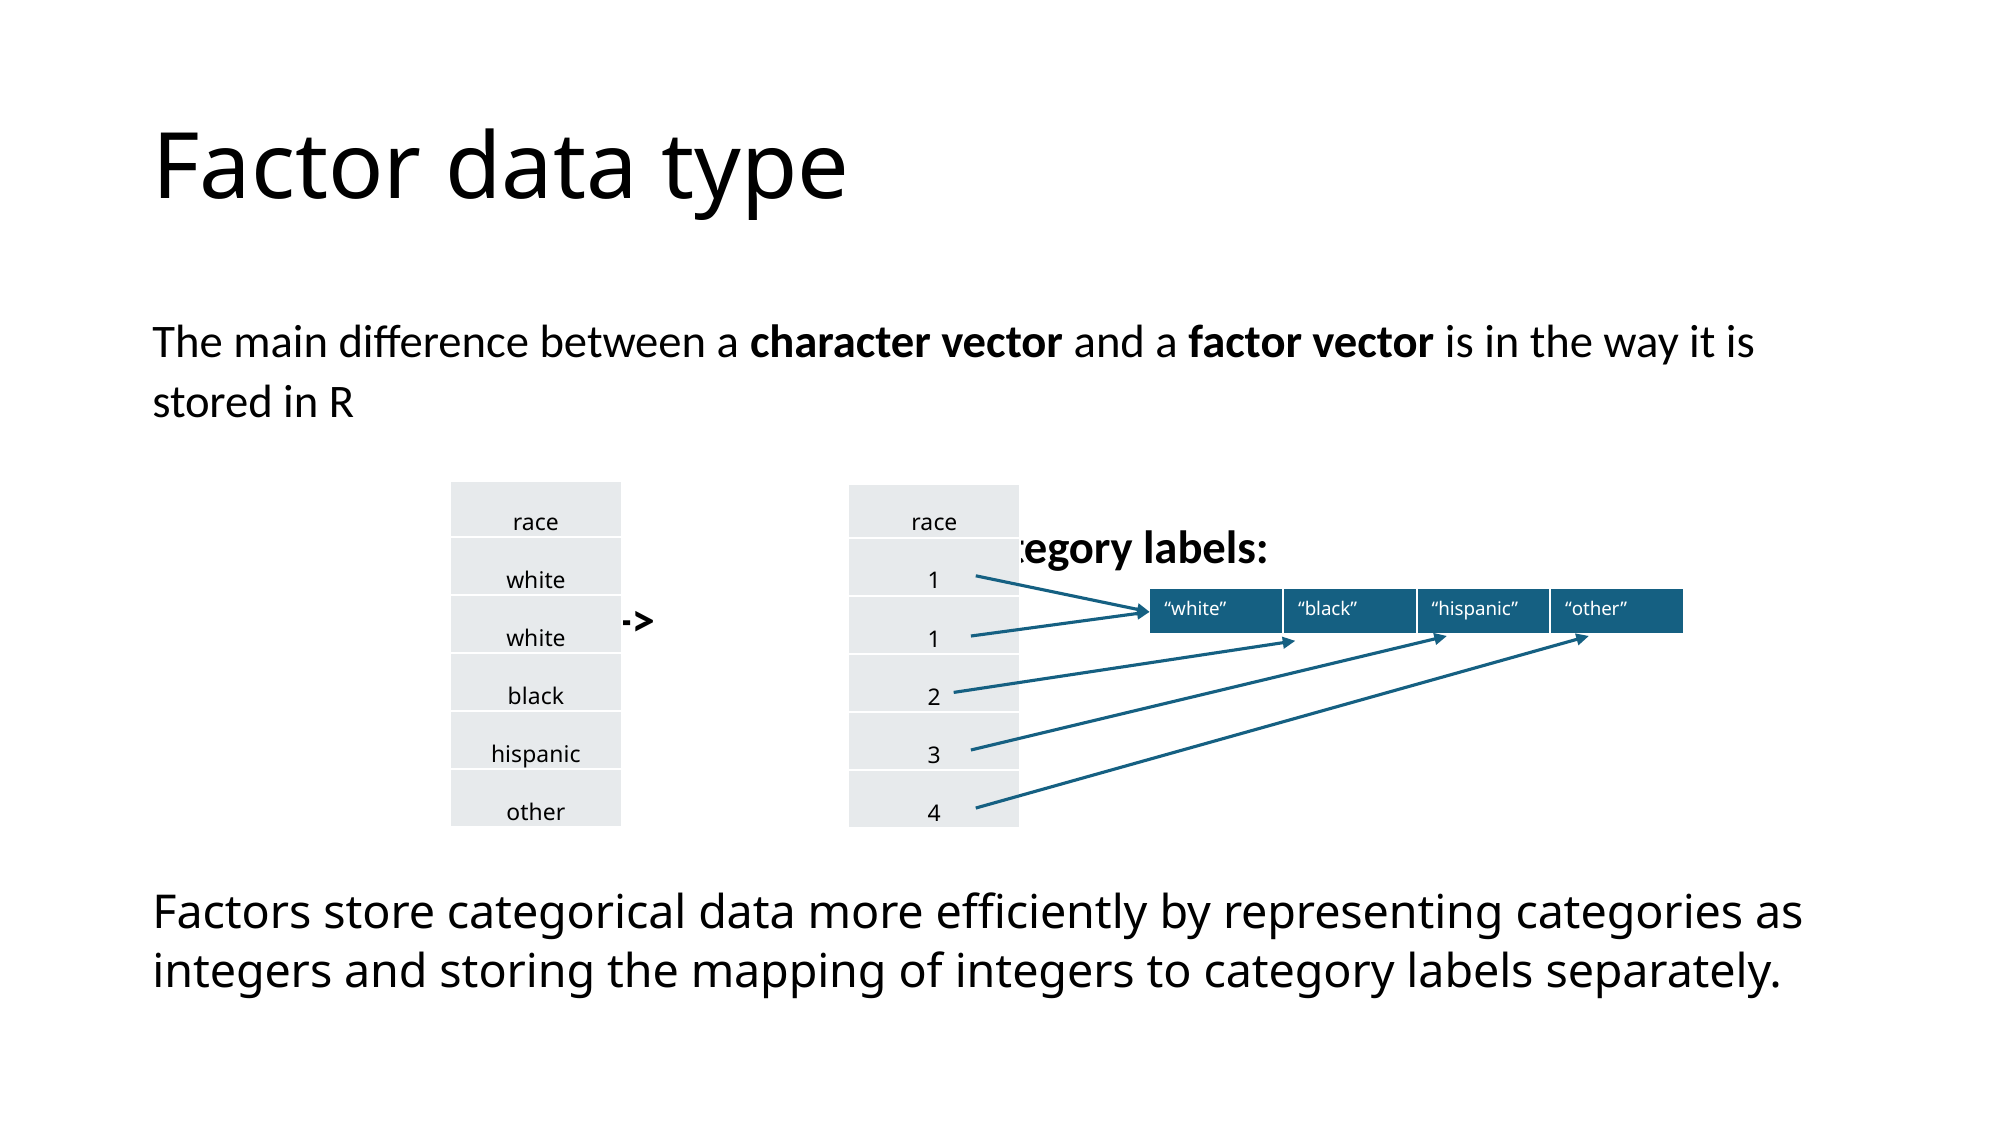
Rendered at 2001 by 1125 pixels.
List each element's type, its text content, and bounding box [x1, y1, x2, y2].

table_cell hispanic [451, 712, 621, 768]
table_cell 2 [849, 655, 970, 711]
table_cell 1 [849, 539, 1019, 595]
table_header “white” [1150, 589, 1282, 633]
table_header “other” [1551, 589, 1683, 633]
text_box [970, 635, 975, 751]
table_cell black [451, 654, 621, 710]
table_header “black” [1284, 589, 1416, 633]
table_cell other [451, 770, 621, 826]
table_cell white [451, 538, 621, 594]
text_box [975, 635, 1590, 809]
table_header “hispanic” [1418, 589, 1549, 633]
table_header race [849, 485, 1019, 537]
table_cell white [451, 596, 621, 652]
title Factor data type [137, 59, 1863, 278]
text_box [975, 575, 1150, 611]
table_cell 1 [849, 597, 975, 653]
list The main difference between a character vector and a factor vector is in the way it is stored in R category labels: -> Factors store categorical data more efficiently by representing categories as integers and storing the mapping of integers to category labels separately. [137, 299, 1863, 1014]
table_header race [451, 482, 621, 536]
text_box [970, 611, 1150, 635]
table_cell 3 [849, 713, 975, 769]
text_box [953, 640, 970, 693]
table_cell 4 [849, 771, 1019, 827]
